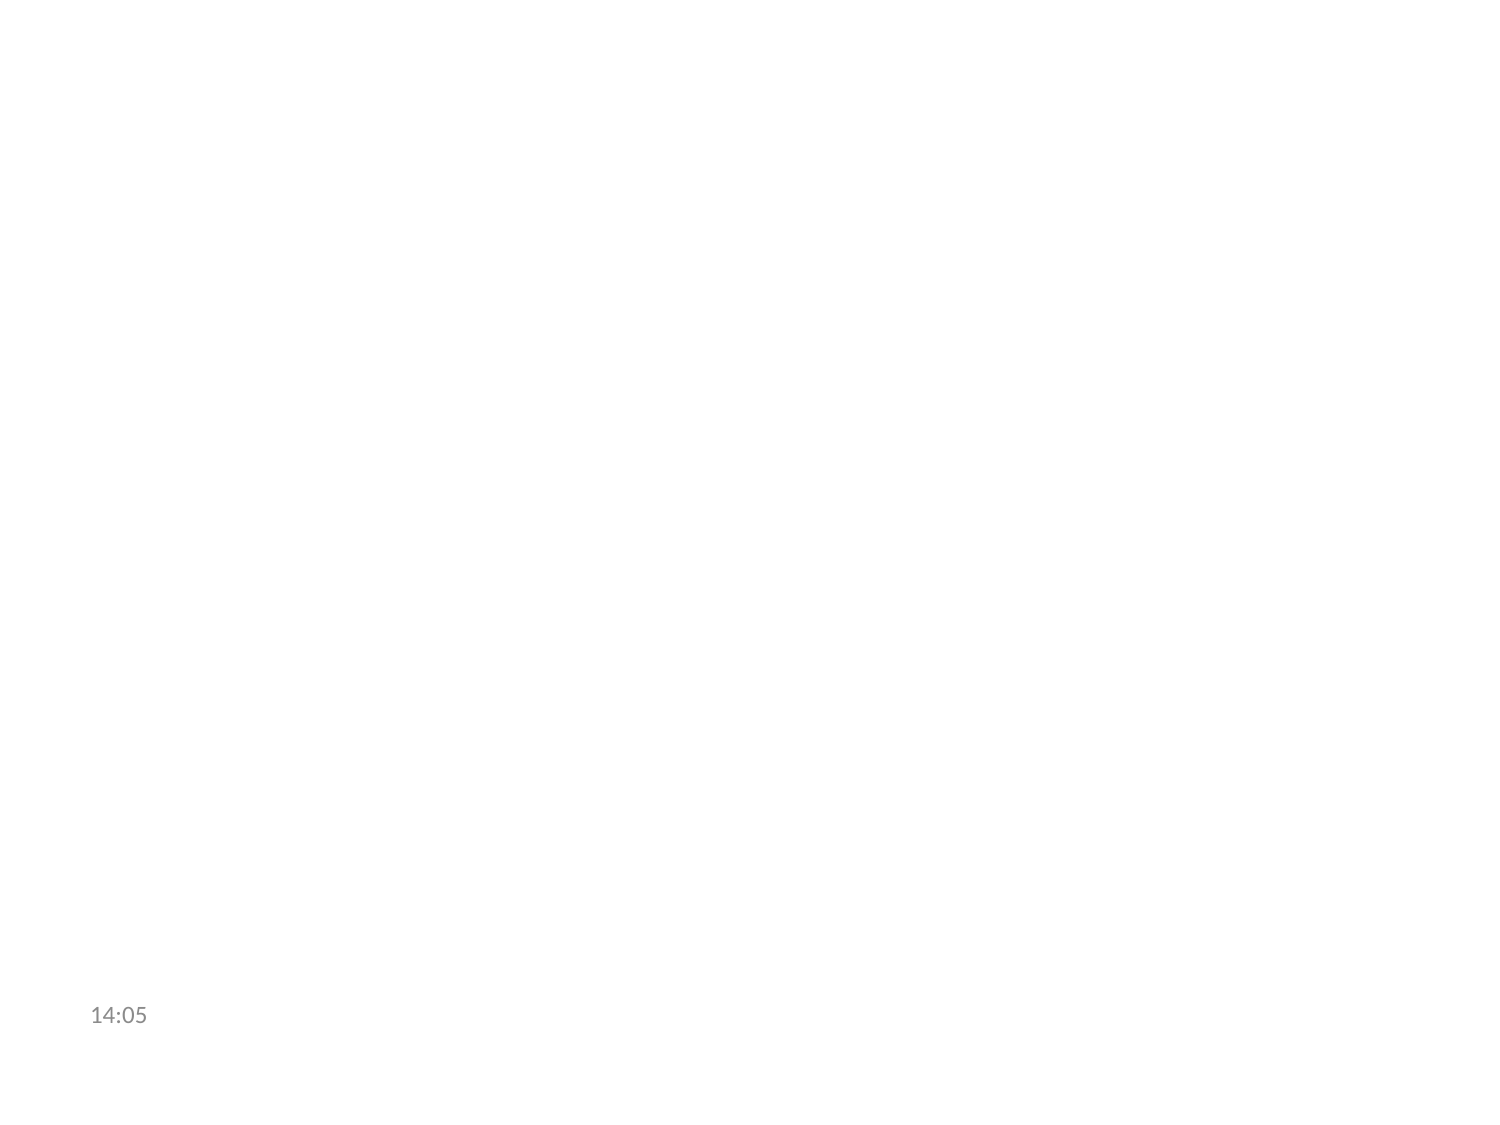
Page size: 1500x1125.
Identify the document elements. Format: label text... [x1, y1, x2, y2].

text_box 15:35 [75, 983, 425, 1044]
